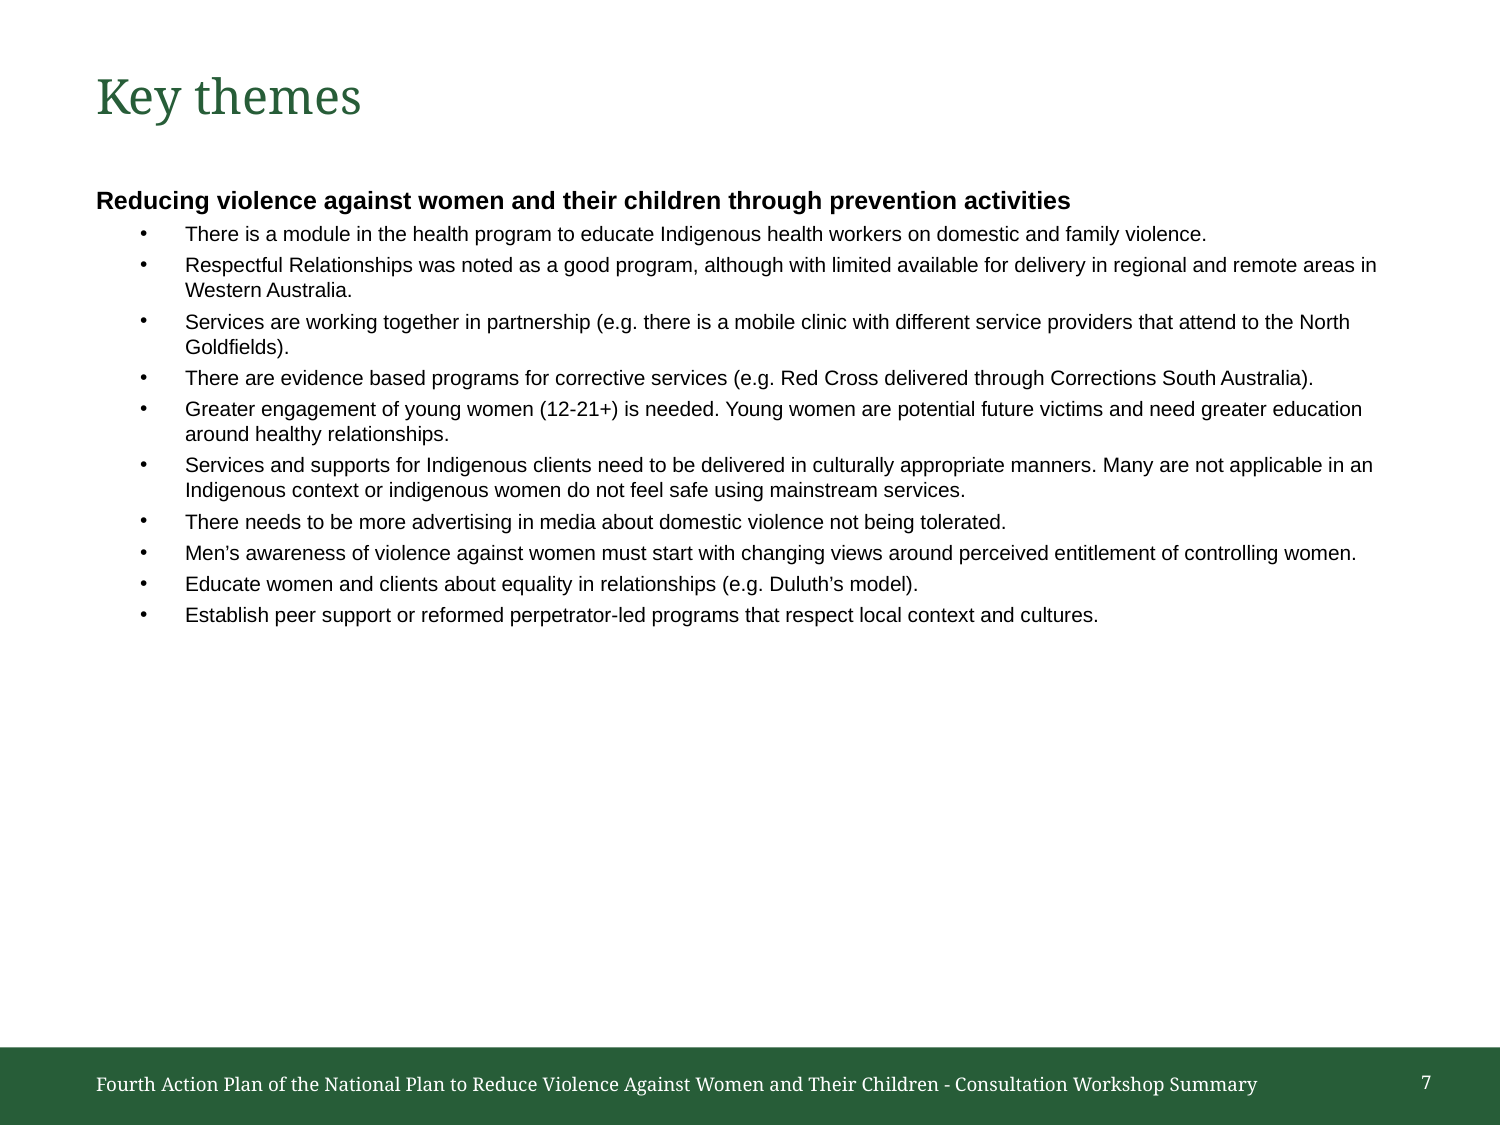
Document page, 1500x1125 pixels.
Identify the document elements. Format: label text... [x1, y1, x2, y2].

text_box Fourth Action Plan of the National Plan to Reduce Violence Against Women and Their Children - Consultation Workshop Summary [96, 1072, 1258, 1095]
list Reducing violence against women and their children through prevention activities There is a module in the health program to educate Indigenous health workers on domestic and family violence. Respectful Relationships was noted as a good program, although with limited available for delivery in regional and remote areas in Western Australia. Services are working together in partnership (e.g. there is a mobile clinic with different service providers that attend to the North Goldfields). There are evidence based programs for corrective services (e.g. Red Cross delivered through Corrections South Australia). Greater engagement of young women (12-21+) is needed. Young women are potential future victims and need greater education around healthy relationships. Services and supports for Indigenous clients need to be delivered in culturally appropriate manners. Many are not applicable in an Indigenous context or indigenous women do not feel safe using mainstream services. There needs to be more advertising in media about domestic violence not being tolerated. Men’s awareness of violence against women must start with changing views around perceived entitlement of controlling women. Educate women and clients about equality in relationships (e.g. Duluth’s model). Establish peer support or reformed perpetrator-led programs that respect local context and cultures. [95, 184, 1405, 1006]
title Key themes [95, 76, 1405, 133]
slide_number 7 [1410, 1072, 1432, 1095]
